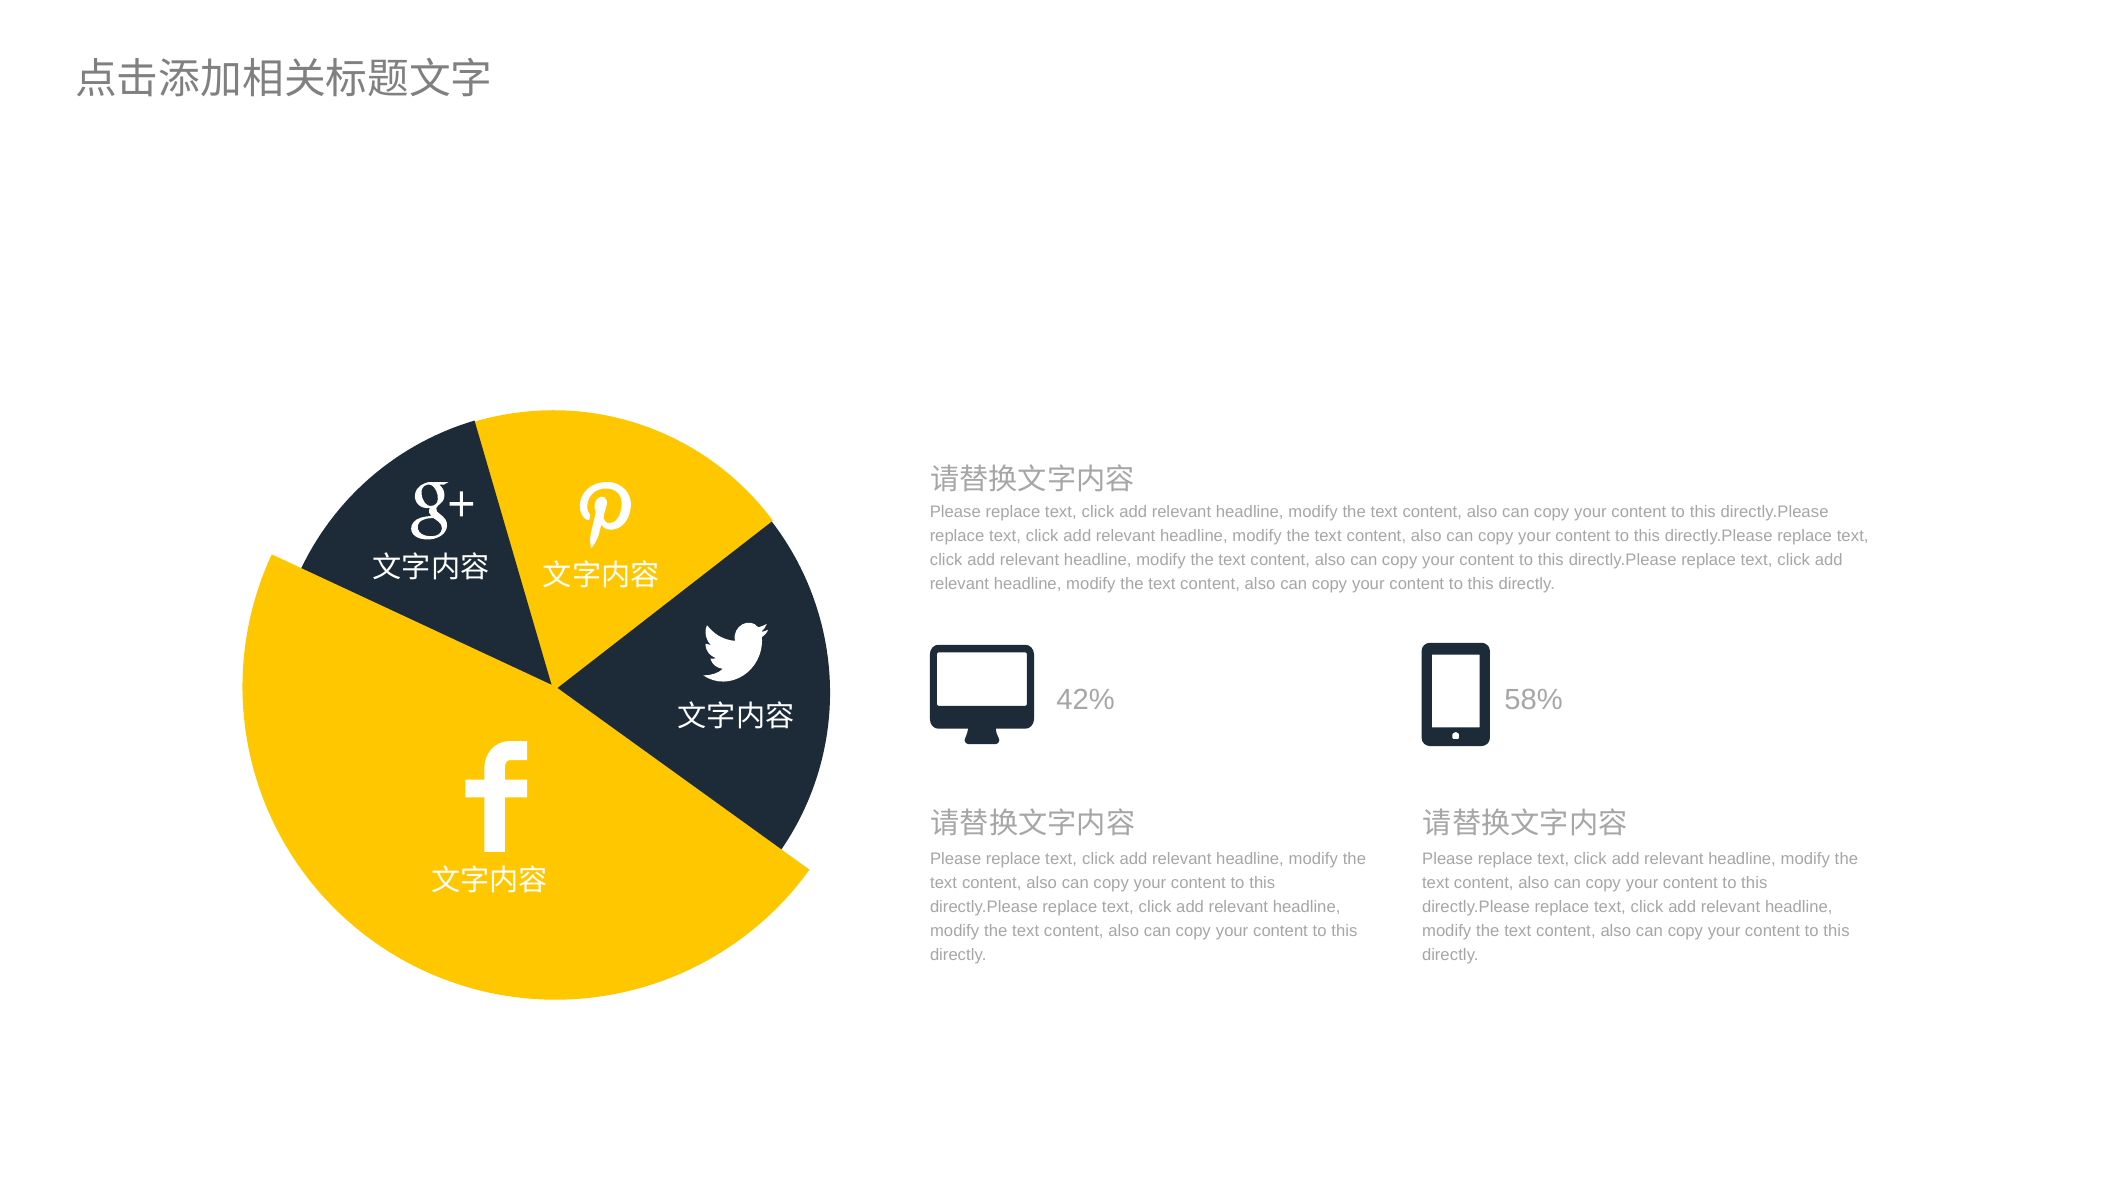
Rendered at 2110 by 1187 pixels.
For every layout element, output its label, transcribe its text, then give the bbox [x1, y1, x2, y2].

text_box 请替换文字内容 [930, 797, 1136, 840]
text_box 点击添加相关标题文字 [59, 44, 563, 107]
text_box 请替换文字内容 [1422, 797, 1628, 840]
text_box [929, 644, 1035, 745]
text_box 58% [1504, 673, 1564, 716]
text_box Please replace text, click add relevant headline, modify the text content, also can copy your content to this directly.Please replace text, click add relevant headline, modify the text content, also can copy your content to this directly.Please replace text, click add relevant headline, modify the text content, also can copy your content to this directly.Please replace text, click add relevant headline, modify the text content, also can copy your content to this directly. [929, 496, 1876, 593]
text_box [1421, 642, 1490, 747]
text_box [242, 373, 869, 1000]
text_box 请替换文字内容 [929, 453, 1179, 496]
text_box Please replace text, click add relevant headline, modify the text content, also can copy your content to this directly.Please replace text, click add relevant headline, modify the text content, also can copy your content to this directly. [929, 844, 1375, 964]
text_box Please replace text, click add relevant headline, modify the text content, also can copy your content to this directly.Please replace text, click add relevant headline, modify the text content, also can copy your content to this directly. [1422, 844, 1876, 964]
text_box 42% [1056, 673, 1116, 716]
